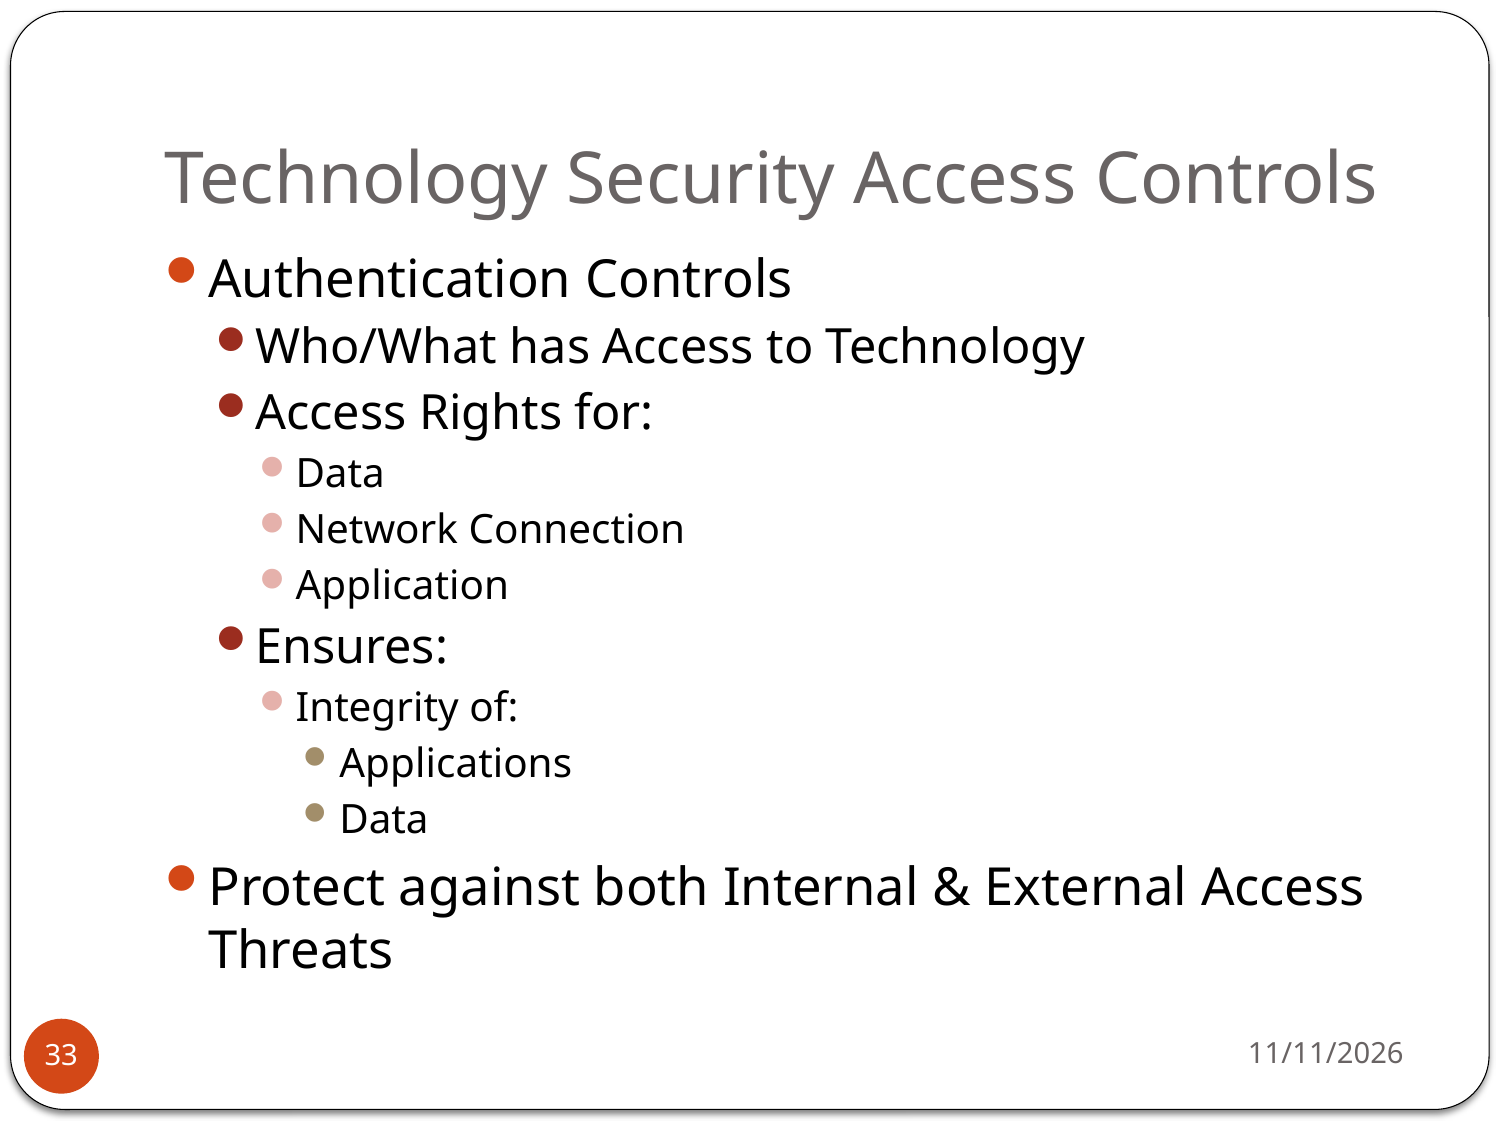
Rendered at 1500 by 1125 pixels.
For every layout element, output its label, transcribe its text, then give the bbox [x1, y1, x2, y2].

list Authentication Controls Who/What has Access to Technology Access Rights for: Data Network Connection Application Ensures: Integrity of: Applications Data Protect against both Internal & External Access Threats [150, 237, 1425, 988]
title Technology Security Access Controls [150, 45, 1425, 233]
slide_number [1012, 1015, 1419, 1094]
slide_number 33 [23, 1018, 99, 1094]
